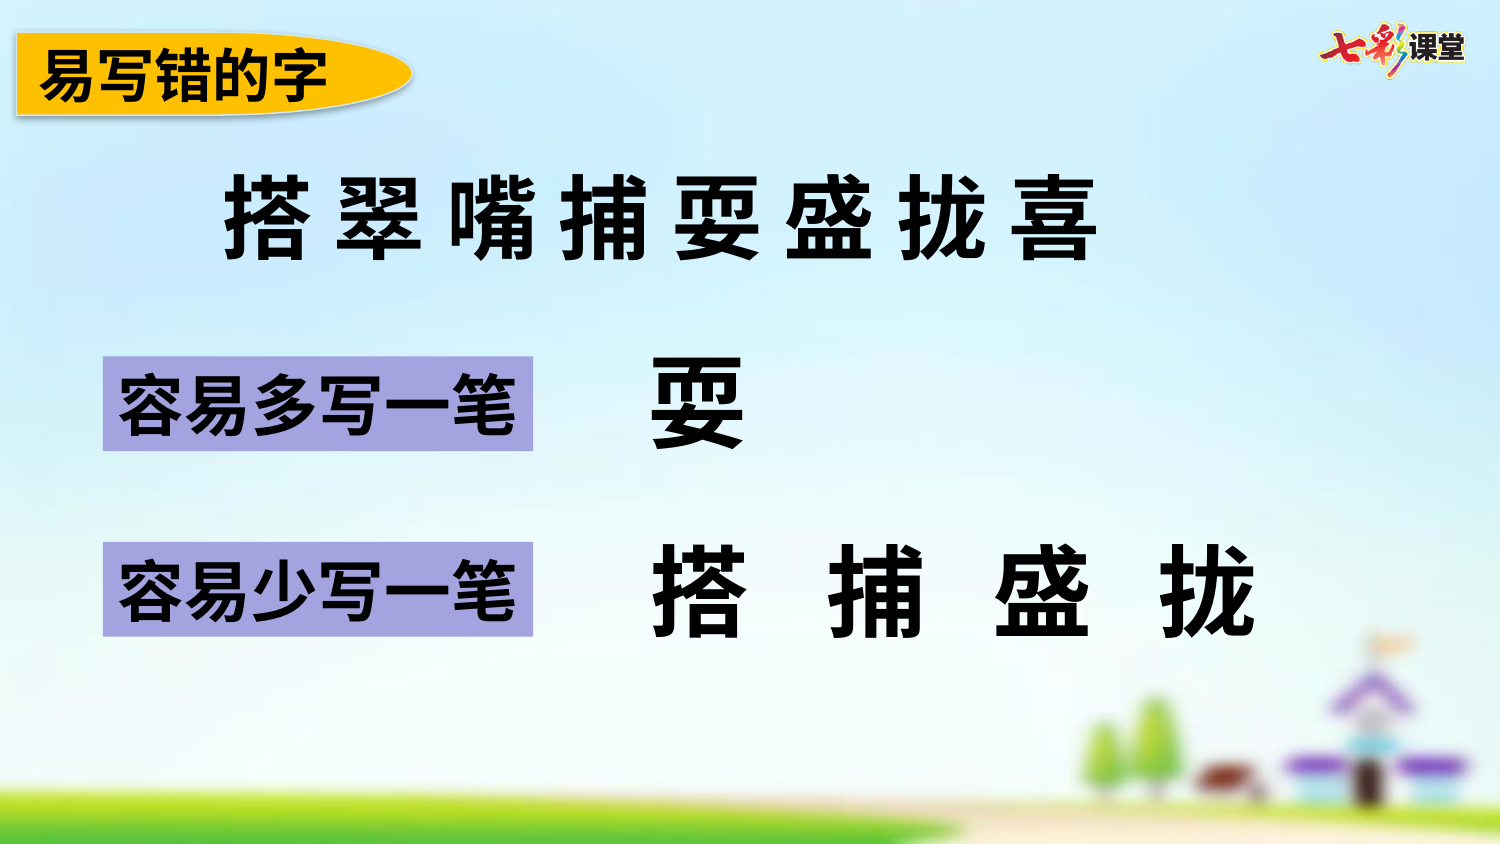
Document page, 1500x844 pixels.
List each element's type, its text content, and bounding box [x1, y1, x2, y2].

text_box 盛 [977, 521, 1108, 657]
text_box 搭 [634, 521, 765, 657]
text_box 容易少写一笔 [102, 541, 534, 637]
text_box 捕 [812, 521, 942, 657]
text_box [0, 31, 413, 116]
text_box 容易多写一笔 [102, 356, 534, 452]
picture [0, 0, 1500, 844]
text_box 搭 翠 嘴 捕 耍 盛 拢 喜 [206, 153, 1321, 279]
text_box 耍 [632, 332, 763, 468]
text_box 拢 [1142, 521, 1273, 657]
